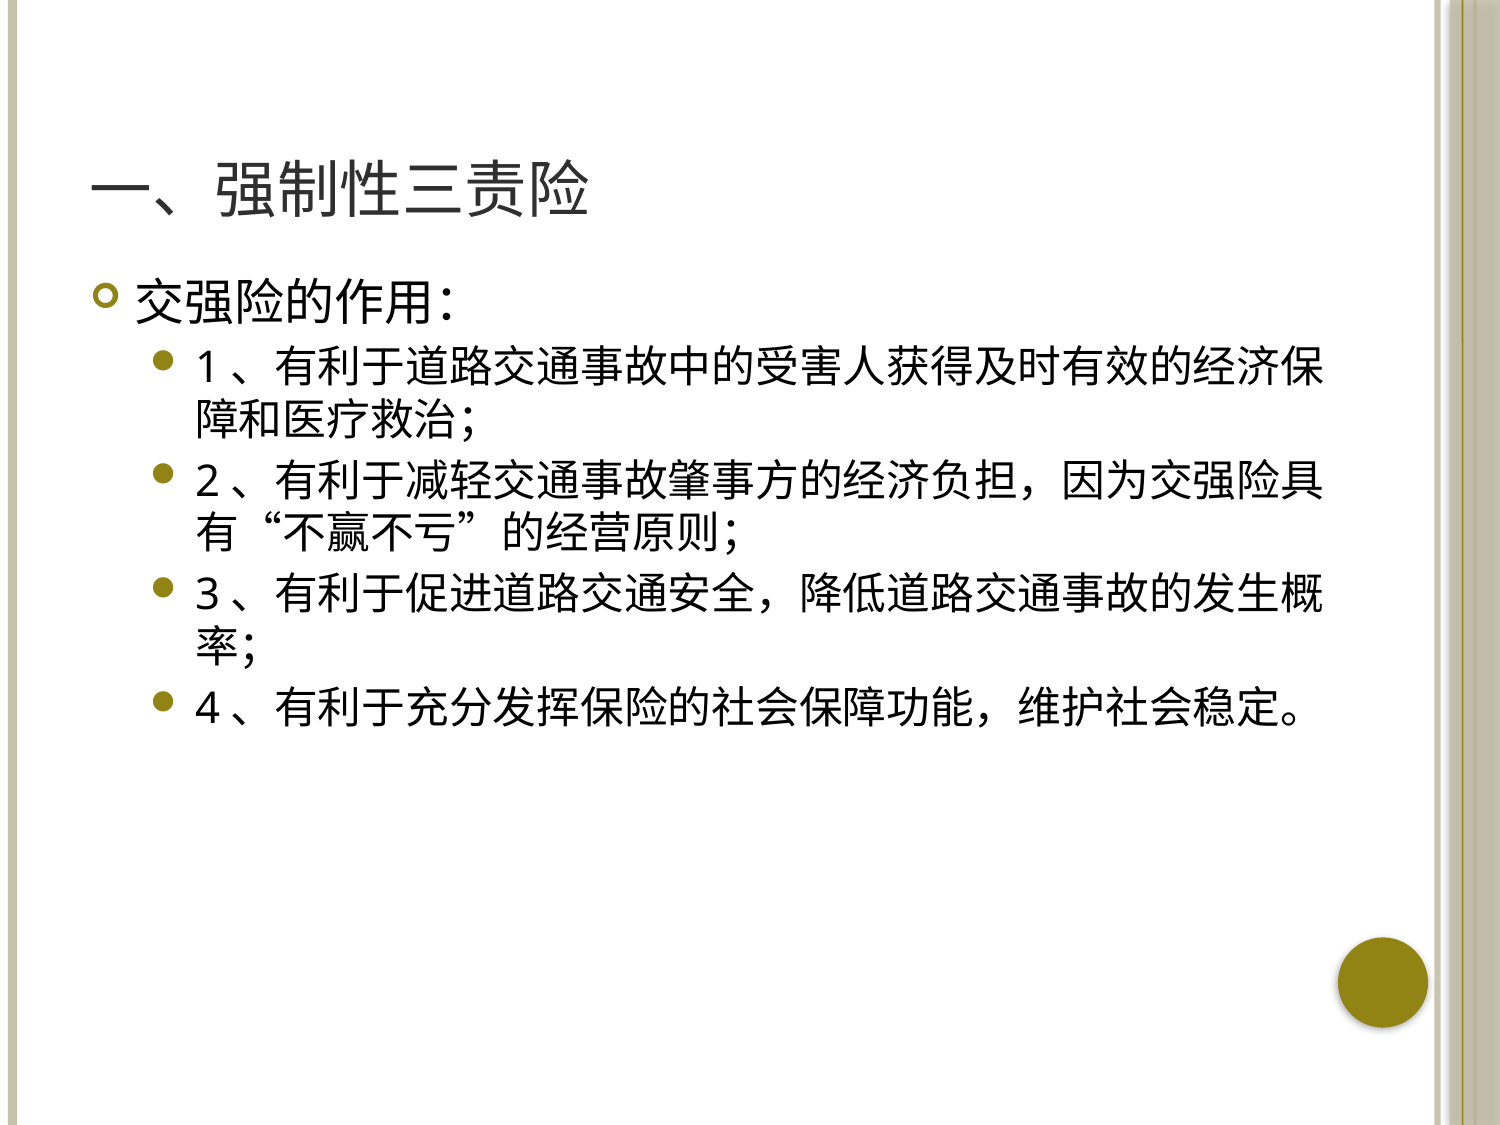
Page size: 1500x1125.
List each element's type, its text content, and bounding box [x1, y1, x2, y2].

list 交强险的作用： 1、有利于道路交通事故中的受害人获得及时有效的经济保障和医疗救治； 2、有利于减轻交通事故肇事方的经济负担，因为交强险具有“不赢不亏”的经营原则； 3、有利于促进道路交通安全，降低道路交通事故的发生概率； 4、有利于充分发挥保险的社会保障功能，维护社会稳定。 [74, 262, 1365, 1063]
title 一、强制性三责险 [75, 45, 1300, 233]
